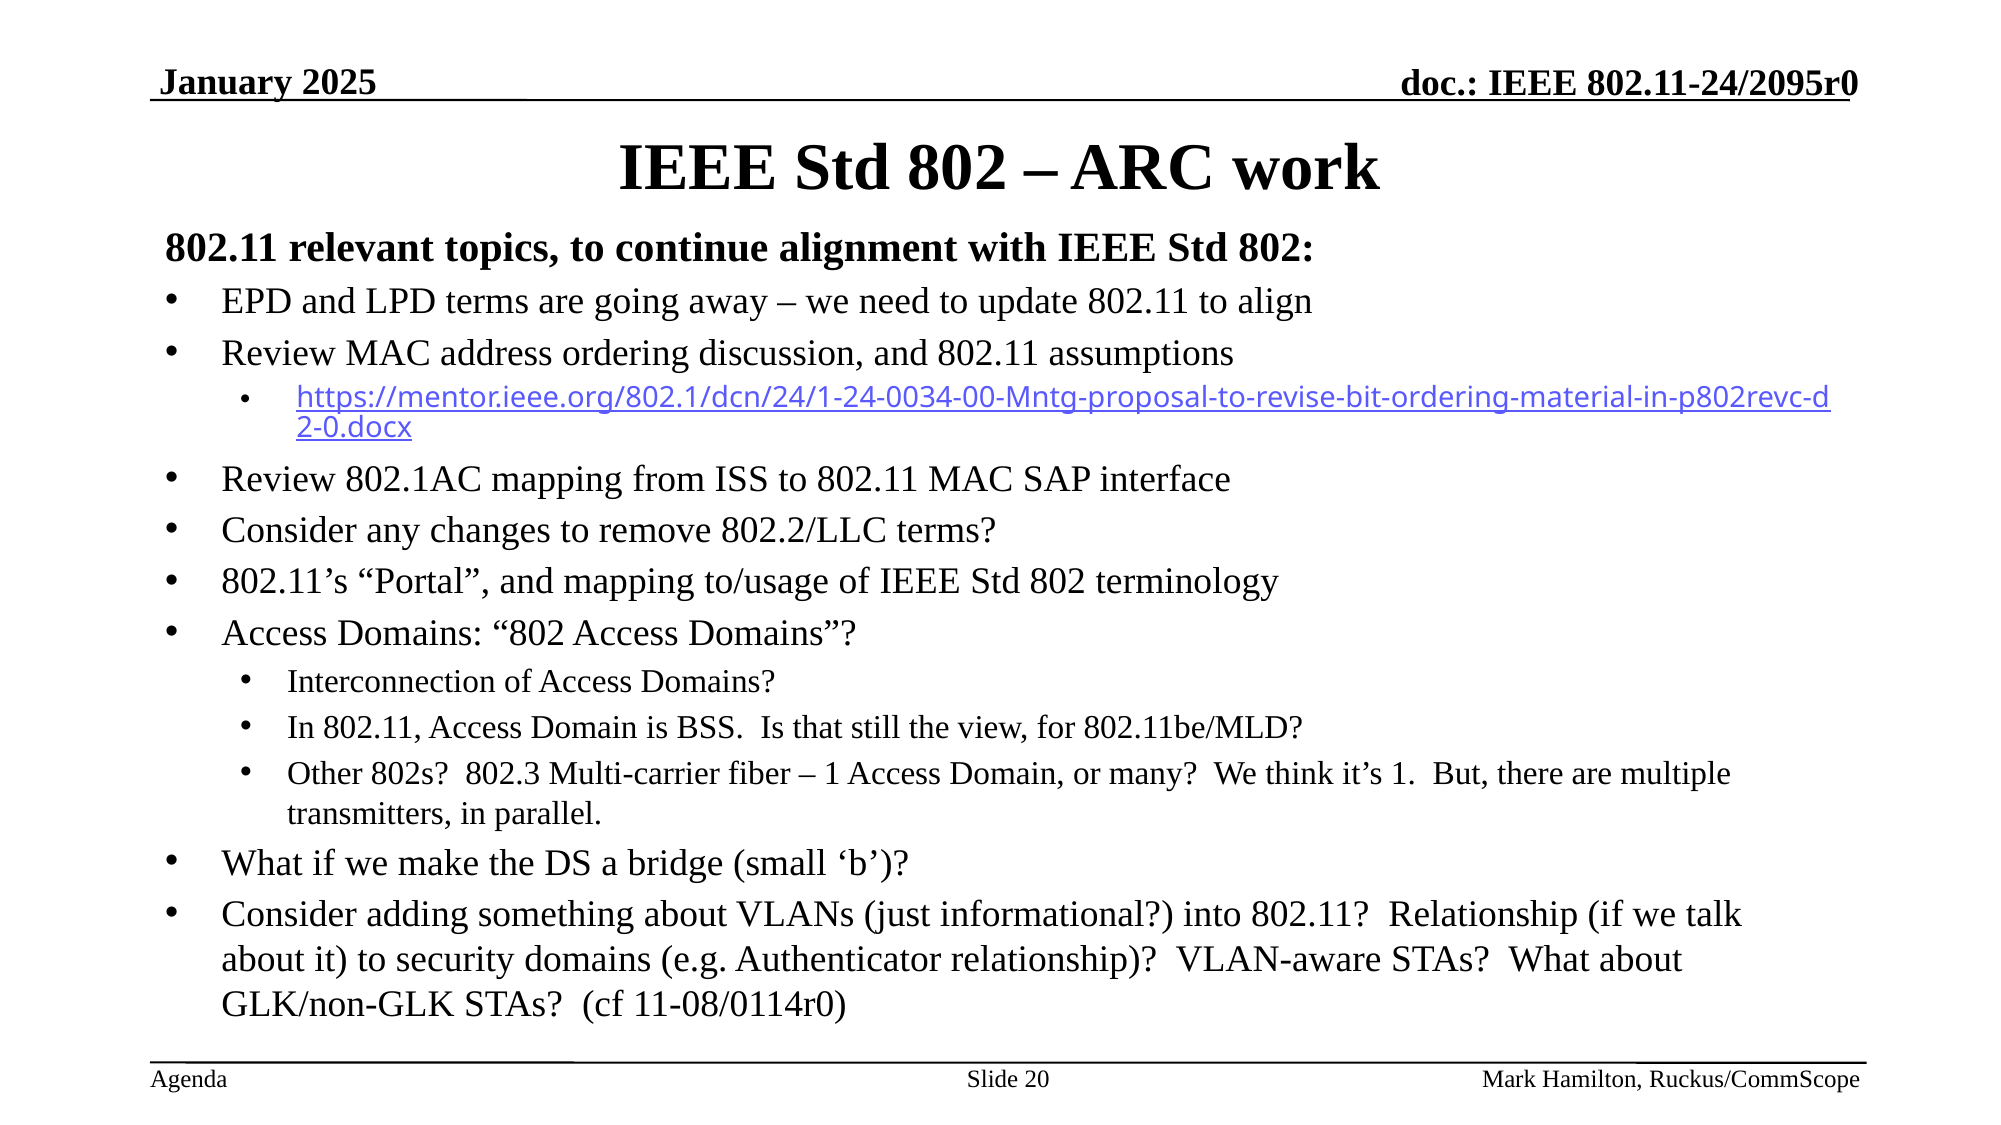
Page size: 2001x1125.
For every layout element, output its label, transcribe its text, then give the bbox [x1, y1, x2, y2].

title IEEE Std 802 – ARC work [149, 112, 1850, 212]
slide_number Slide 20 [950, 1061, 1067, 1123]
list 802.11 relevant topics, to continue alignment with IEEE Std 802: EPD and LPD terms are going away – we need to update 802.11 to align Review MAC address ordering discussion, and 802.11 assumptions https://mentor.ieee.org/802.1/dcn/24/1-24-0034-00-Mntg-proposal-to-revise-bit-ordering-material-in-p802revc-d2-0.docx Review 802.1AC mapping from ISS to 802.11 MAC SAP interface Consider any changes to remove 802.2/LLC terms? 802.11’s “Portal”, and mapping to/usage of IEEE Std 802 terminology Access Domains: “802 Access Domains”? Interconnection of Access Domains? In 802.11, Access Domain is BSS. Is that still the view, for 802.11be/MLD? Other 802s? 802.3 Multi-carrier fiber – 1 Access Domain, or many? We think it’s 1. But, there are multiple transmitters, in parallel. What if we make the DS a bridge (small ‘b’)? Consider adding something about VLANs (just informational?) into 802.11? Relationship (if we talk about it) to security domains (e.g. Authenticator relationship)? VLAN-aware STAs? What about GLK/non-GLK STAs? (cf 11-08/0114r0) [149, 212, 1850, 1063]
